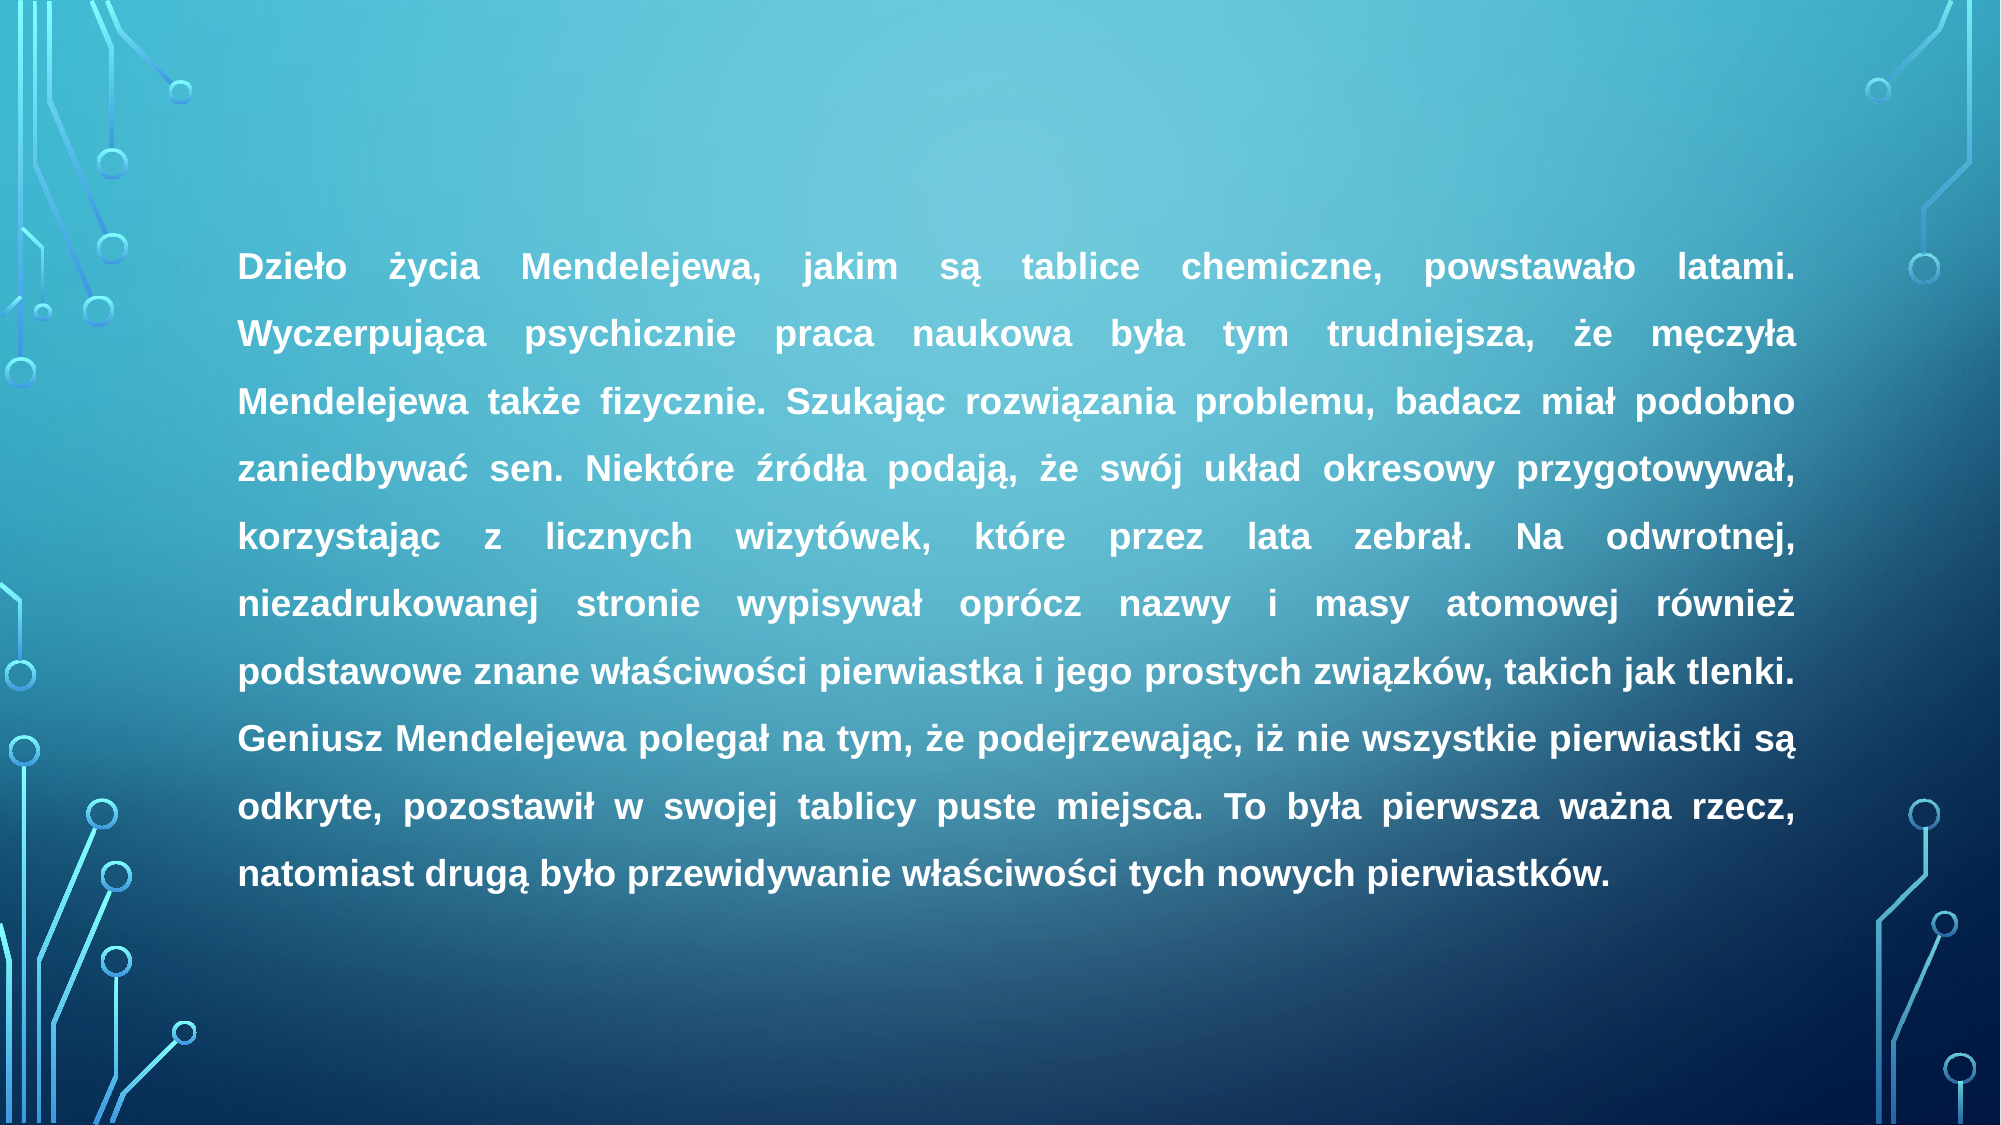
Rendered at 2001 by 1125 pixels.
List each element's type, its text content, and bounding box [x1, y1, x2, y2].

text_box Dzieło życia Mendelejewa, jakim są tablice chemiczne, powstawało latami. Wyczerpująca psychicznie praca naukowa była tym trudniejsza, że męczyła Mendelejewa także fizycznie. Szukając rozwiązania problemu, badacz miał podobno zaniedbywać sen. Niektóre źródła podają, że swój układ okresowy przygotowywał, korzystając z licznych wizytówek, które przez lata zebrał. Na odwrotnej, niezadrukowanej stronie wypisywał oprócz nazwy i masy atomowej również podstawowe znane właściwości pierwiastka i jego prostych związków, takich jak tlenki. Geniusz Mendelejewa polegał na tym, że podejrzewając, iż nie wszystkie pierwiastki są odkryte, pozostawił w swojej tablicy puste miejsca. To była pierwsza ważna rzecz, natomiast drugą było przewidywanie właściwości tych nowych pierwiastków. [222, 211, 1812, 902]
